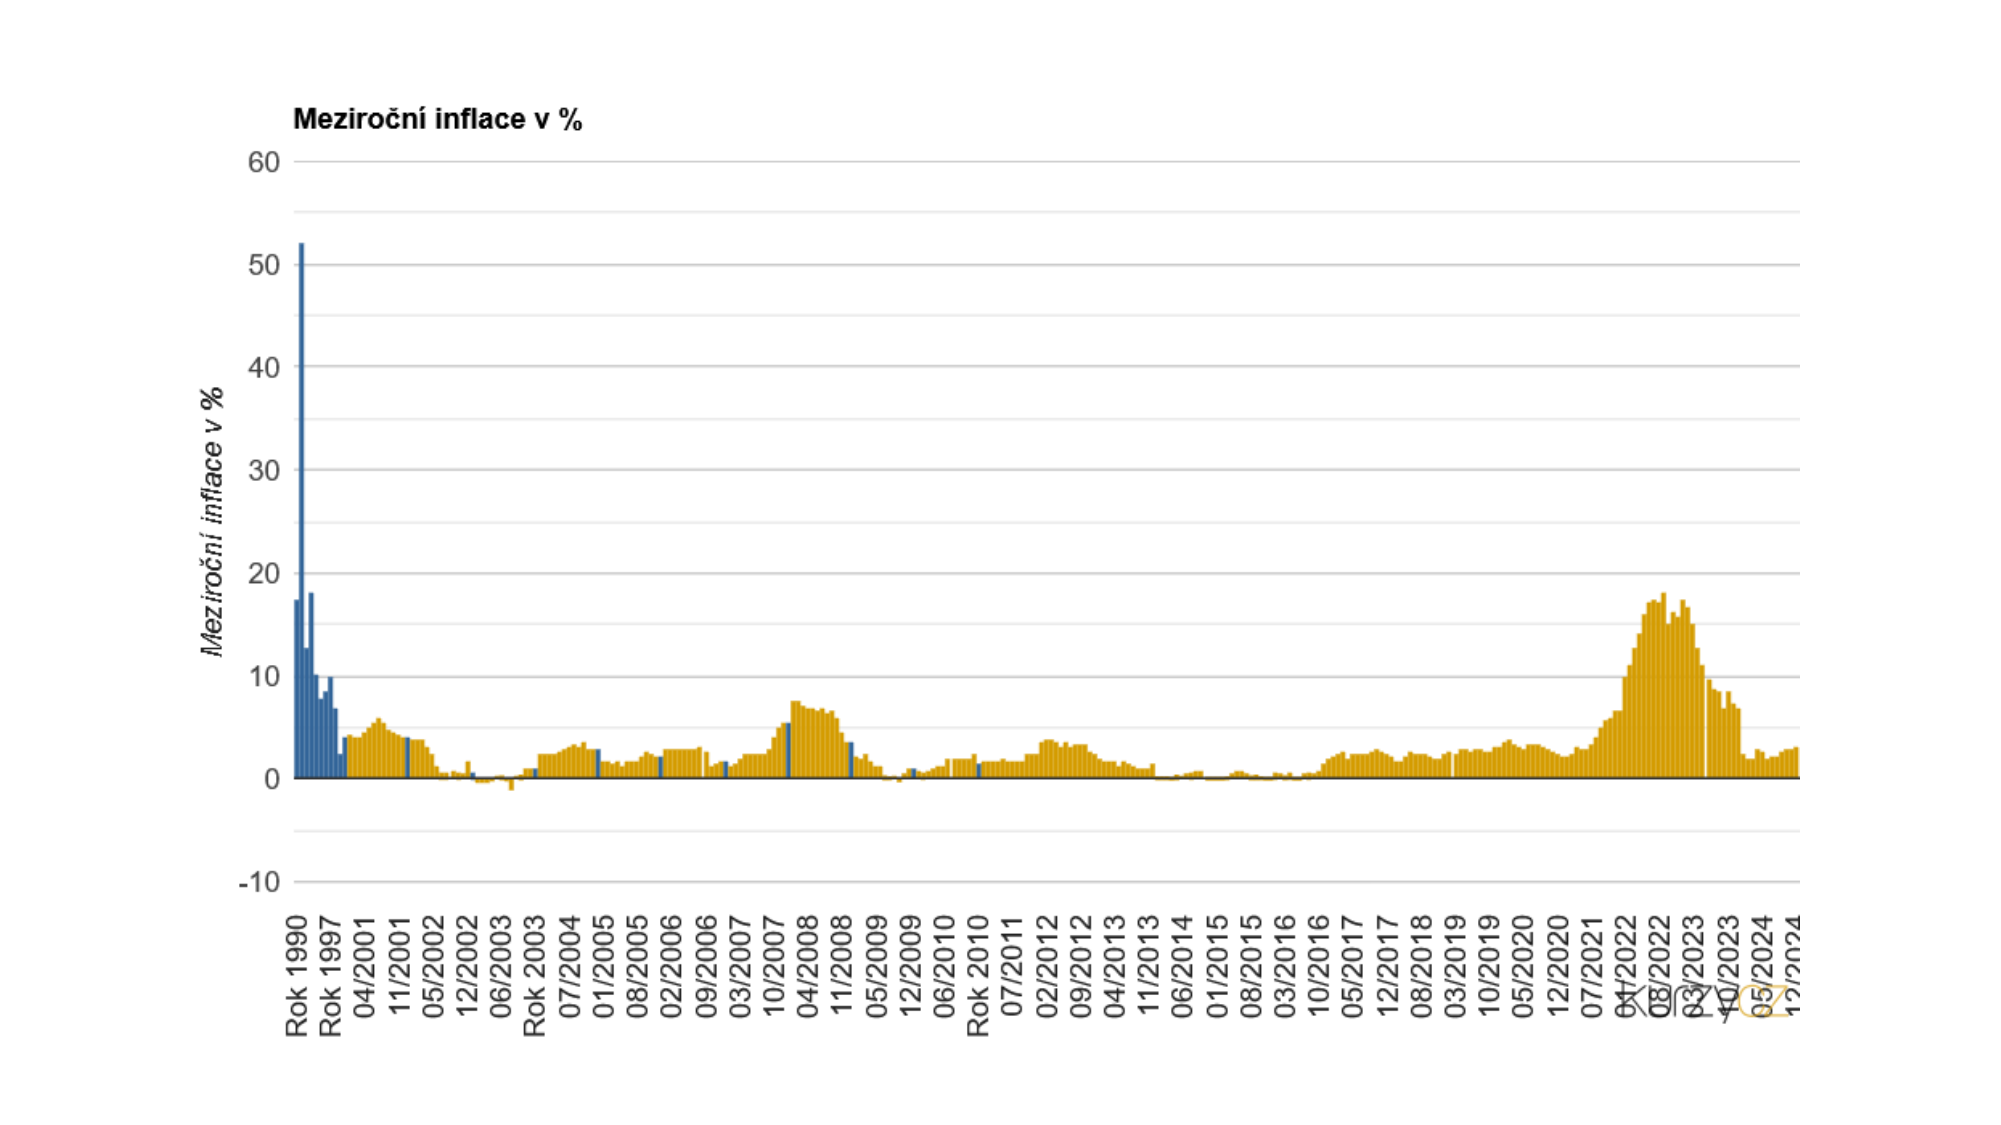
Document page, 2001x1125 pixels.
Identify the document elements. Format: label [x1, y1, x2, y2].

picture [185, 76, 1800, 1041]
